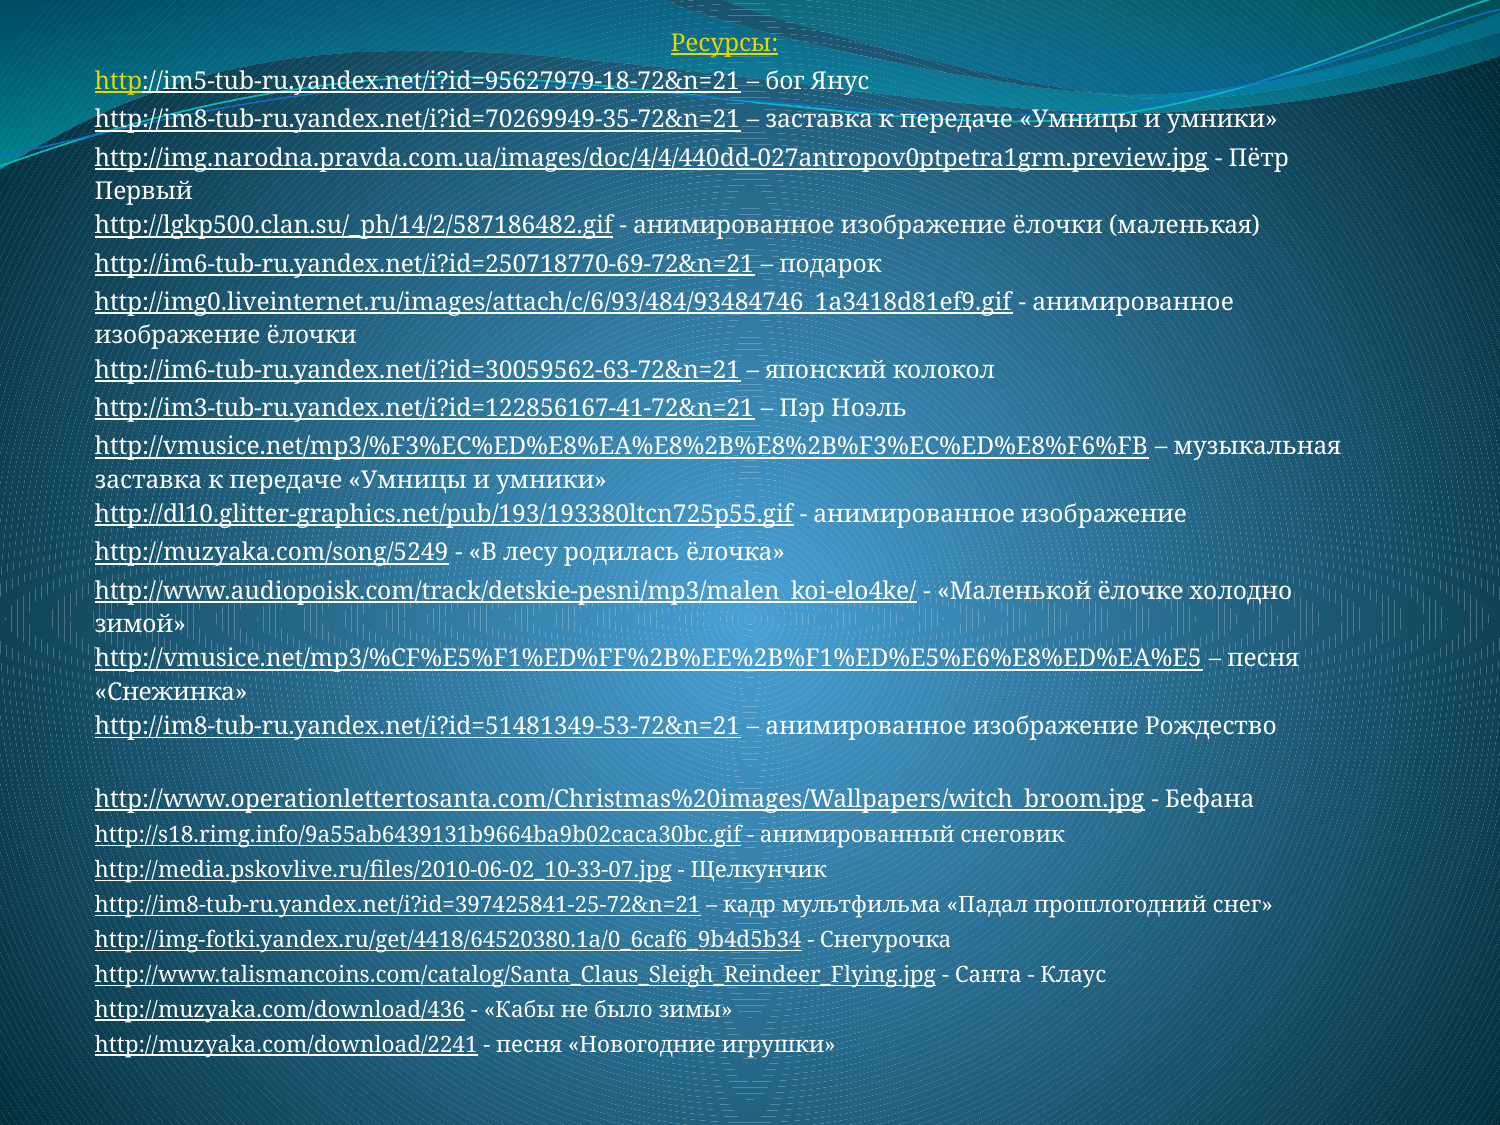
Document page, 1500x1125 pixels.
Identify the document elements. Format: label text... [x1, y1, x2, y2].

list Ресурсы: http://im5-tub-ru.yandex.net/i?id=95627979-18-72&n=21 – бог Янус http://im8-tub-ru.yandex.net/i?id=70269949-35-72&n=21 – заставка к передаче «Умницы и умники» http://img.narodna.pravda.com.ua/images/doc/4/4/440dd-027antropov0ptpetra1grm.preview.jpg - Пётр Первый http://lgkp500.clan.su/_ph/14/2/587186482.gif - анимированное изображение ёлочки (маленькая) http://im6-tub-ru.yandex.net/i?id=250718770-69-72&n=21 – подарок http://img0.liveinternet.ru/images/attach/c/6/93/484/93484746_1a3418d81ef9.gif - анимированное изображение ёлочки http://im6-tub-ru.yandex.net/i?id=30059562-63-72&n=21 – японский колокол http://im3-tub-ru.yandex.net/i?id=122856167-41-72&n=21 – Пэр Ноэль http://vmusice.net/mp3/%F3%EC%ED%E8%EA%E8%2B%E8%2B%F3%EC%ED%E8%F6%FB – музыкальная заставка к передаче «Умницы и умники» http://dl10.glitter-graphics.net/pub/193/193380ltcn725p55.gif - анимированное изображение http://muzyaka.com/song/5249 - «В лесу родилась ёлочка» http://www.audiopoisk.com/track/detskie-pesni/mp3/malen_koi-elo4ke/ - «Маленькой ёлочке холодно зимой» http://vmusice.net/mp3/%CF%E5%F1%ED%FF%2B%EE%2B%F1%ED%E5%E6%E8%ED%EA%E5 – песня «Снежинка» http://im8-tub-ru.yandex.net/i?id=51481349-53-72&n=21 – анимированное изображение Рождество http://www.operationlettertosanta.com/Christmas%20images/Wallpapers/witch_broom.jpg - Бефана http://s18.rimg.info/9a55ab6439131b9664ba9b02caca30bc.gif - анимированный снеговик http://media.pskovlive.ru/files/2010-06-02_10-33-07.jpg - Щелкунчик http://im8-tub-ru.yandex.net/i?id=397425841-25-72&n=21 – кадр мультфильма «Падал прошлогодний снег» http://img-fotki.yandex.ru/get/4418/64520380.1a/0_6caf6_9b4d5b34 - Снегурочка http://www.talismancoins.com/catalog/Santa_Claus_Sleigh_Reindeer_Flying.jpg - Санта - Клаус http://muzyaka.com/download/436 - «Кабы не было зимы» http://muzyaka.com/download/2241 - песня «Новогодние игрушки» [86, 19, 1362, 1071]
